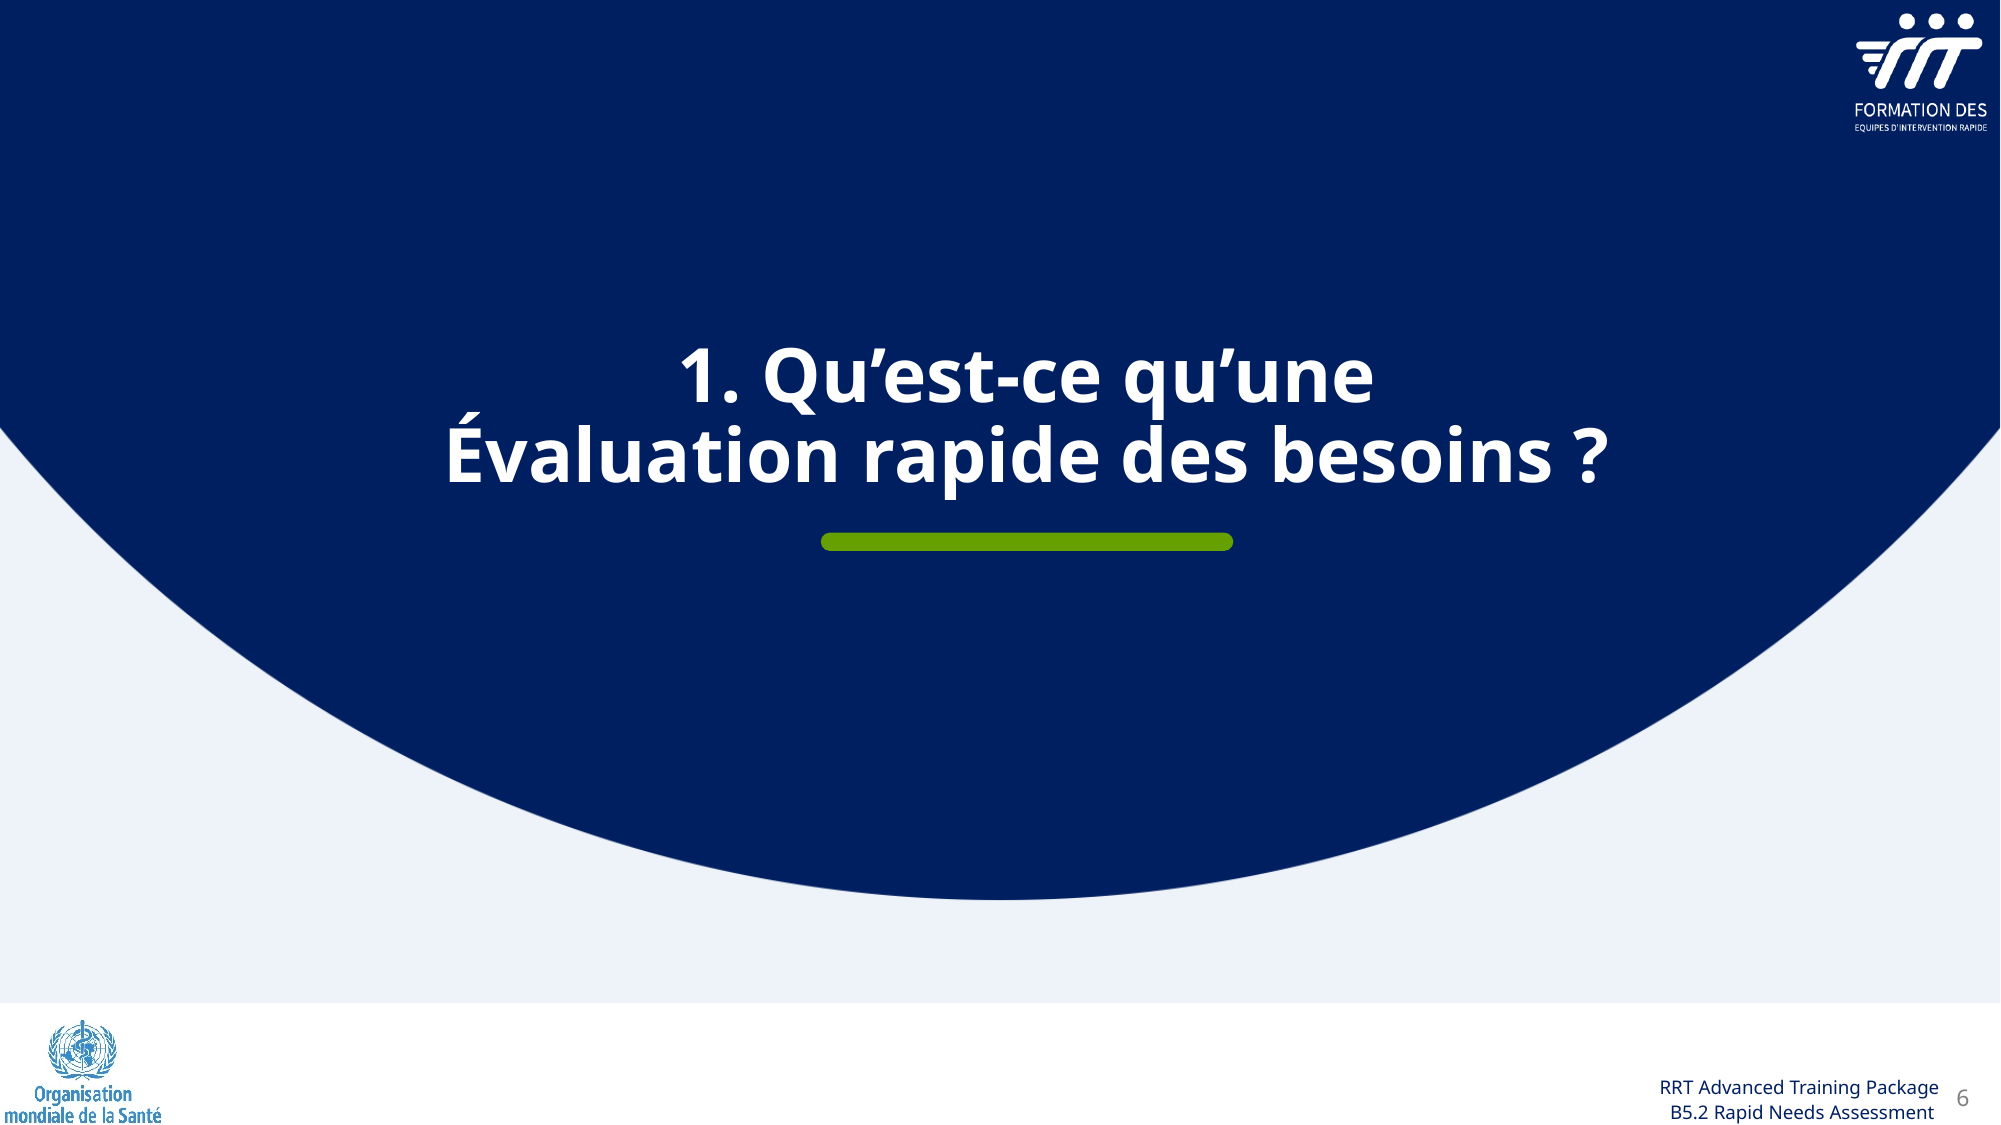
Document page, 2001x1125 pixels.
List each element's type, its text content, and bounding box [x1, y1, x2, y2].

picture [0, 0, 2001, 1003]
picture [3, 1018, 162, 1124]
list 1. Qu’est-ce qu’une Évaluation rapide des besoins ? [95, 264, 1959, 573]
